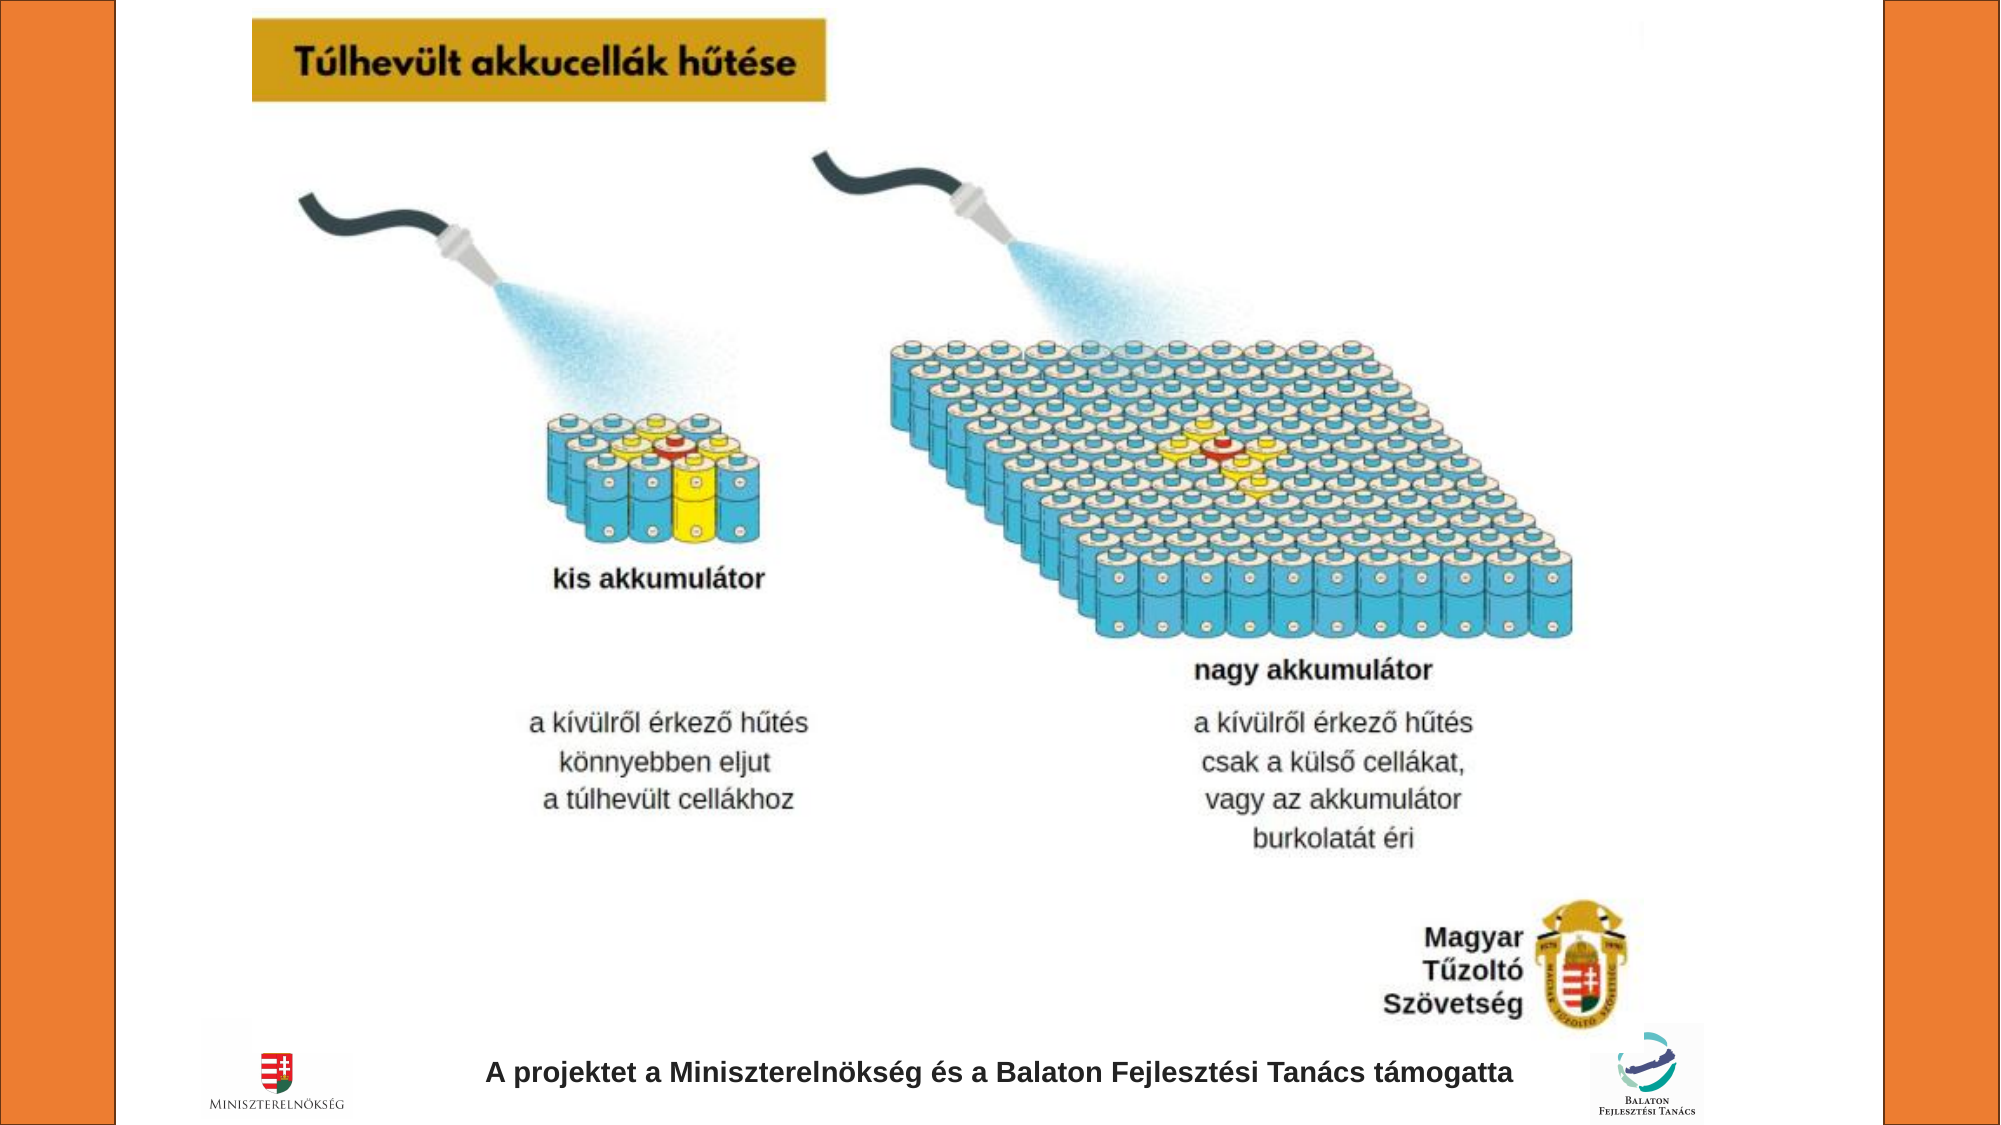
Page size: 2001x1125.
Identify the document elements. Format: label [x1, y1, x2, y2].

picture [201, 8, 1704, 1125]
